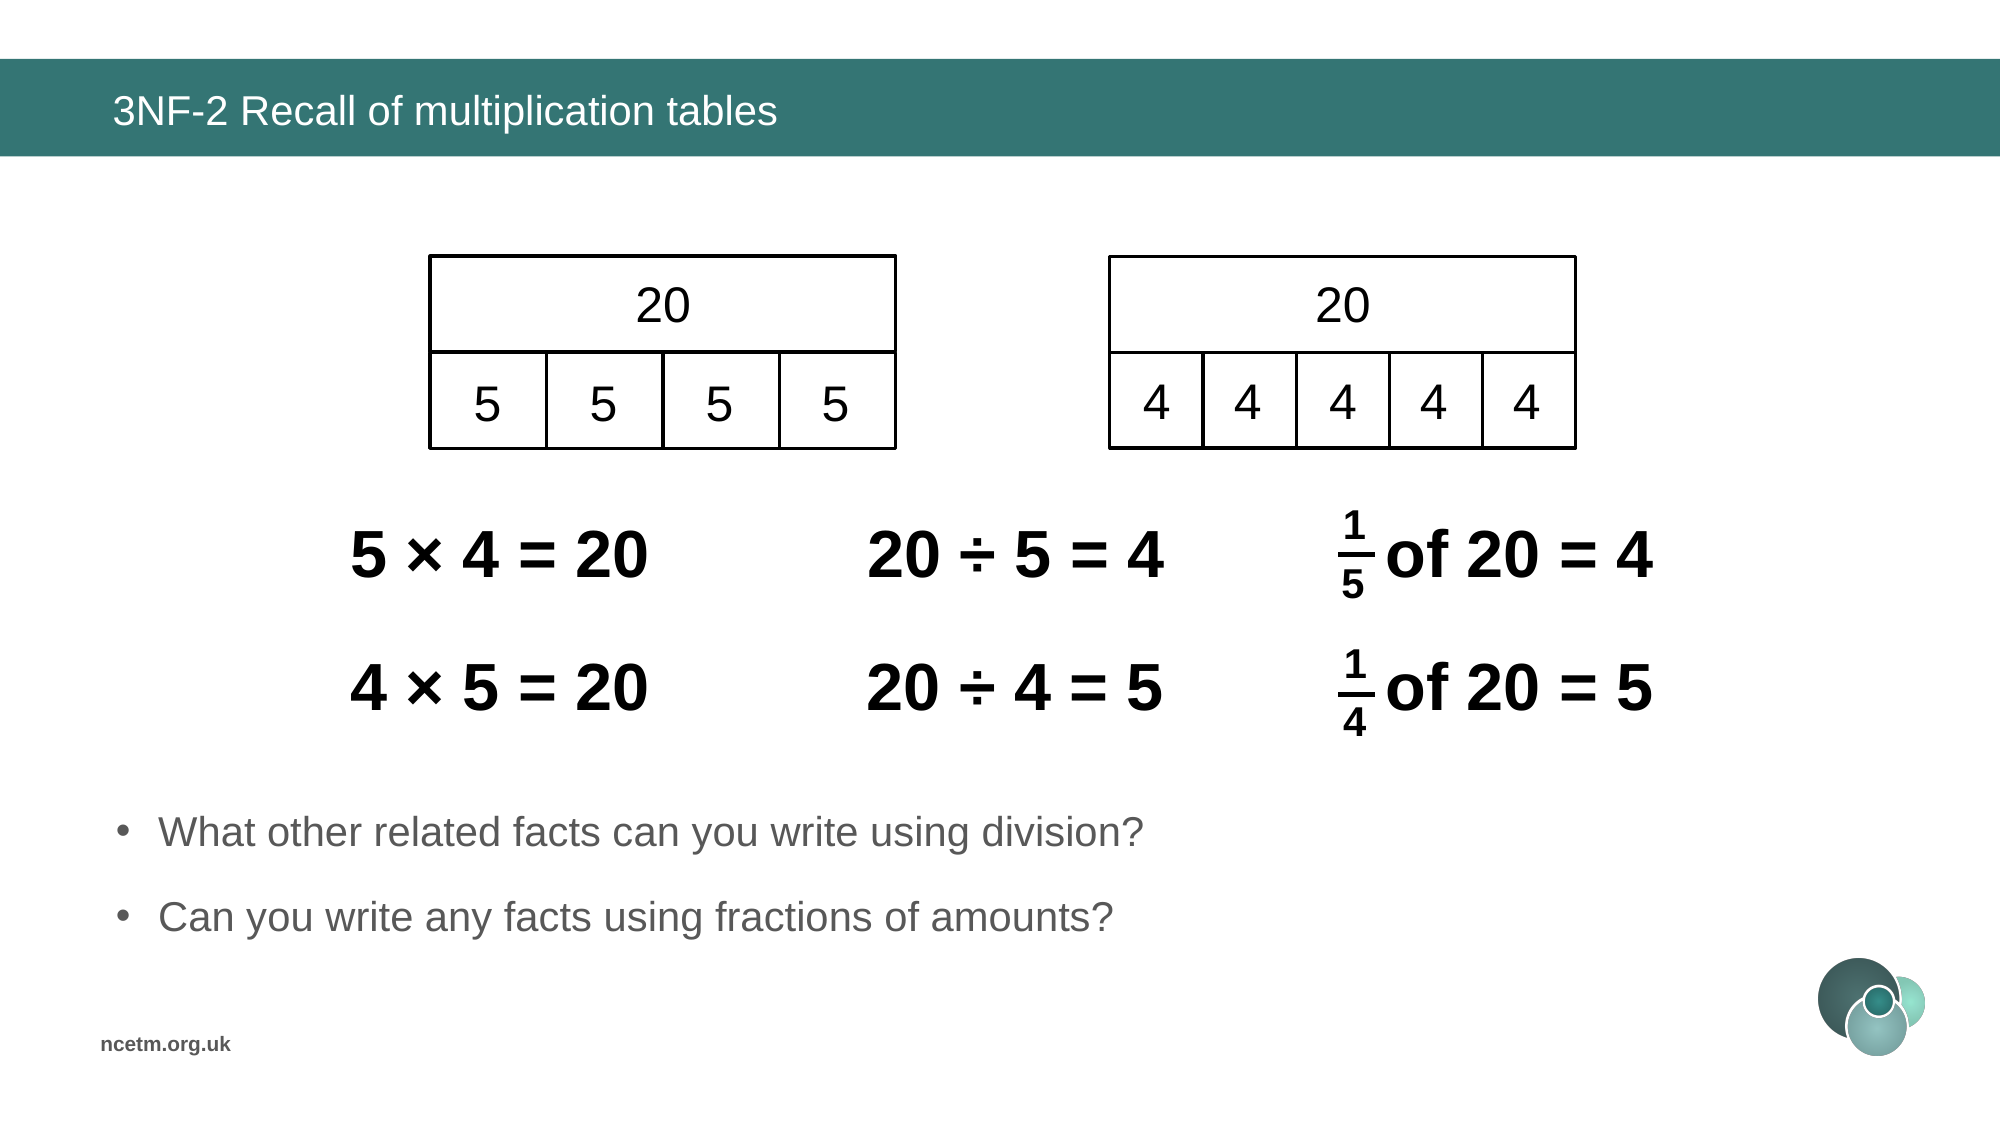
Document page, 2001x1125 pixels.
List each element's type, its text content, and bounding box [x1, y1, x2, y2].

text_box 5 × 4 = 20 [335, 503, 673, 599]
text_box What other related facts can you write using division? Can you write any facts using fractions of amounts? [101, 787, 1899, 989]
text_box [851, 503, 1190, 733]
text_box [429, 255, 897, 449]
title 3NF-2 Recall of multiplication tables [97, 76, 1945, 147]
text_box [1308, 501, 1678, 754]
picture [1818, 958, 1925, 1056]
text_box 4 × 5 = 20 [335, 636, 669, 732]
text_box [1109, 256, 1577, 449]
